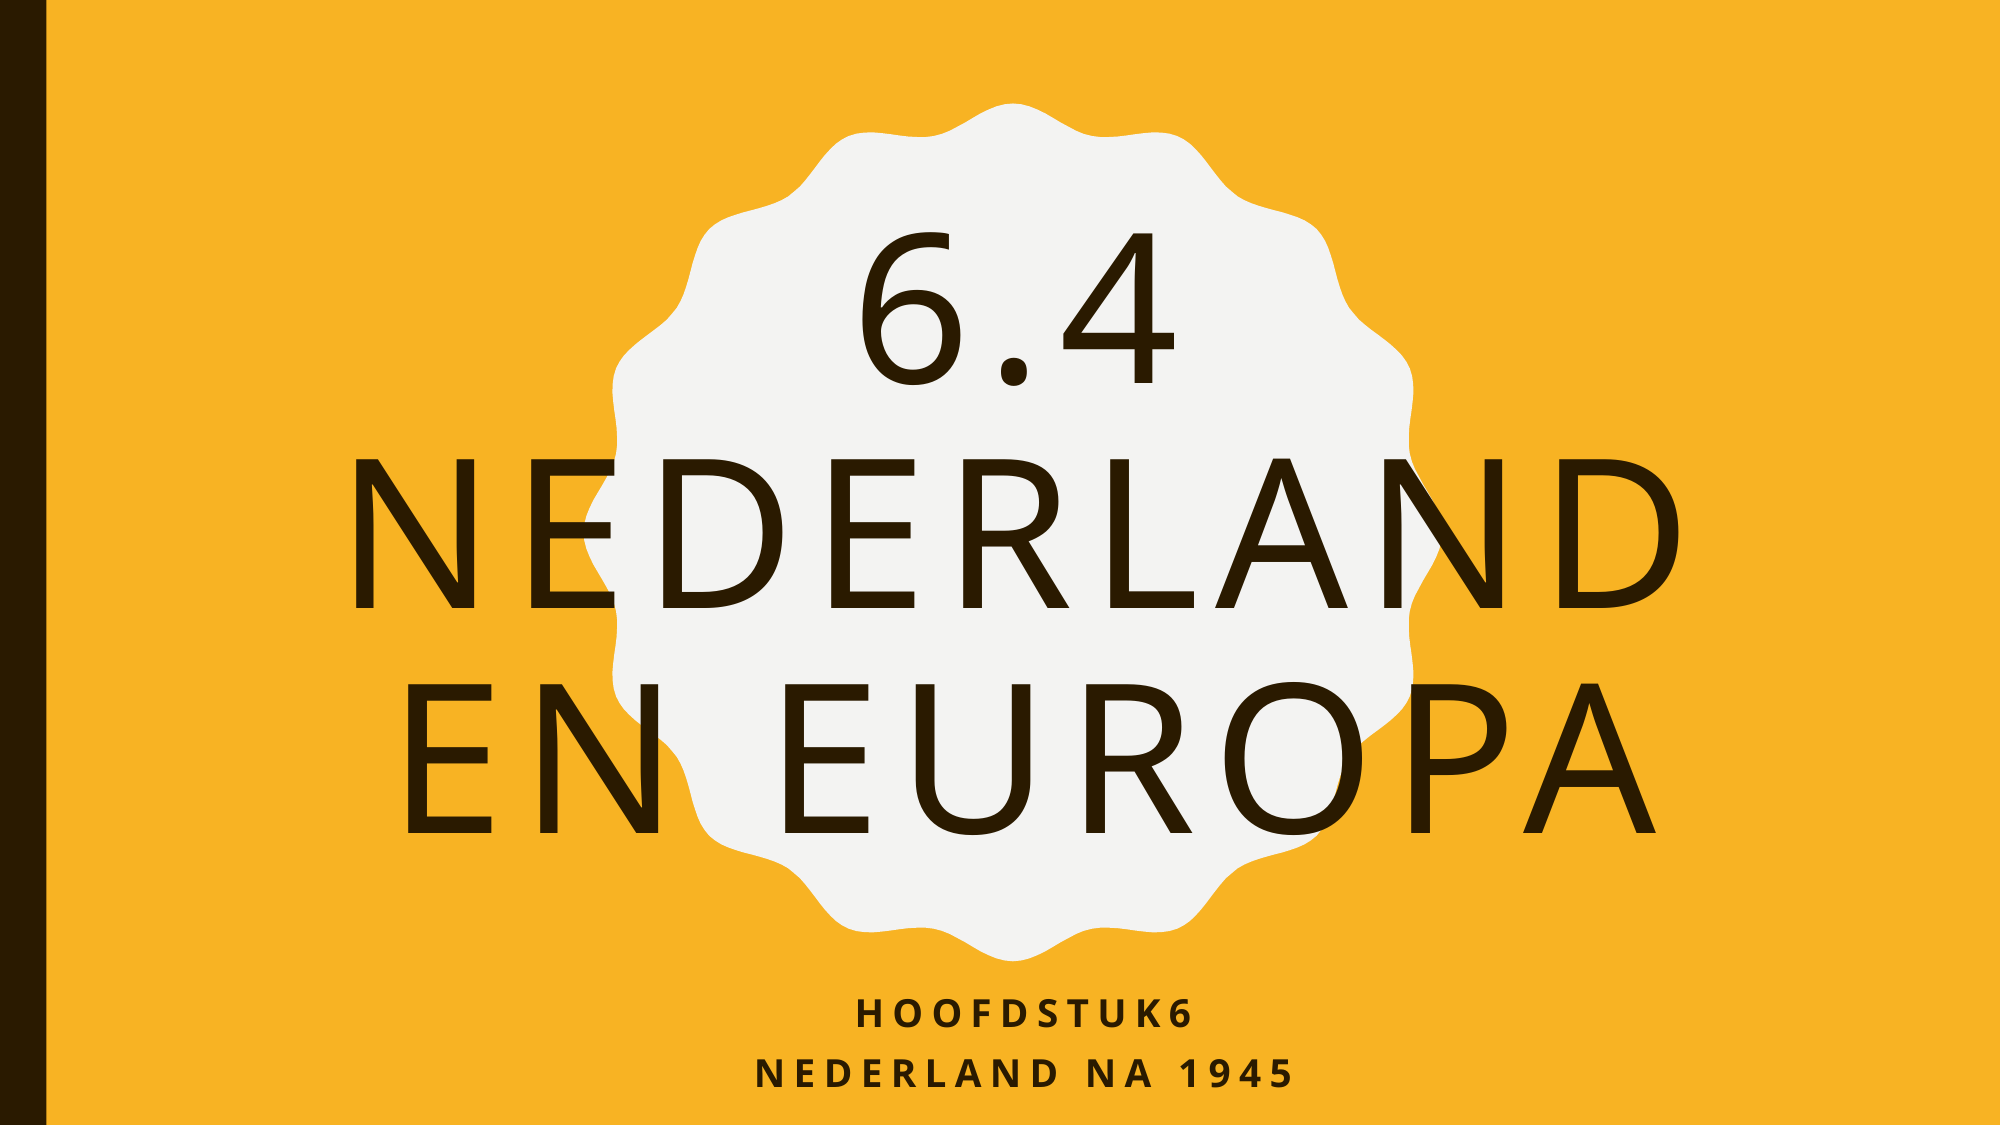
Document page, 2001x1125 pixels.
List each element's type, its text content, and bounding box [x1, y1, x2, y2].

title 6.4 Nederland en europa [176, 180, 1870, 902]
subtitle Hoofdstuk6 Nederland na 1945 [363, 980, 1684, 1103]
